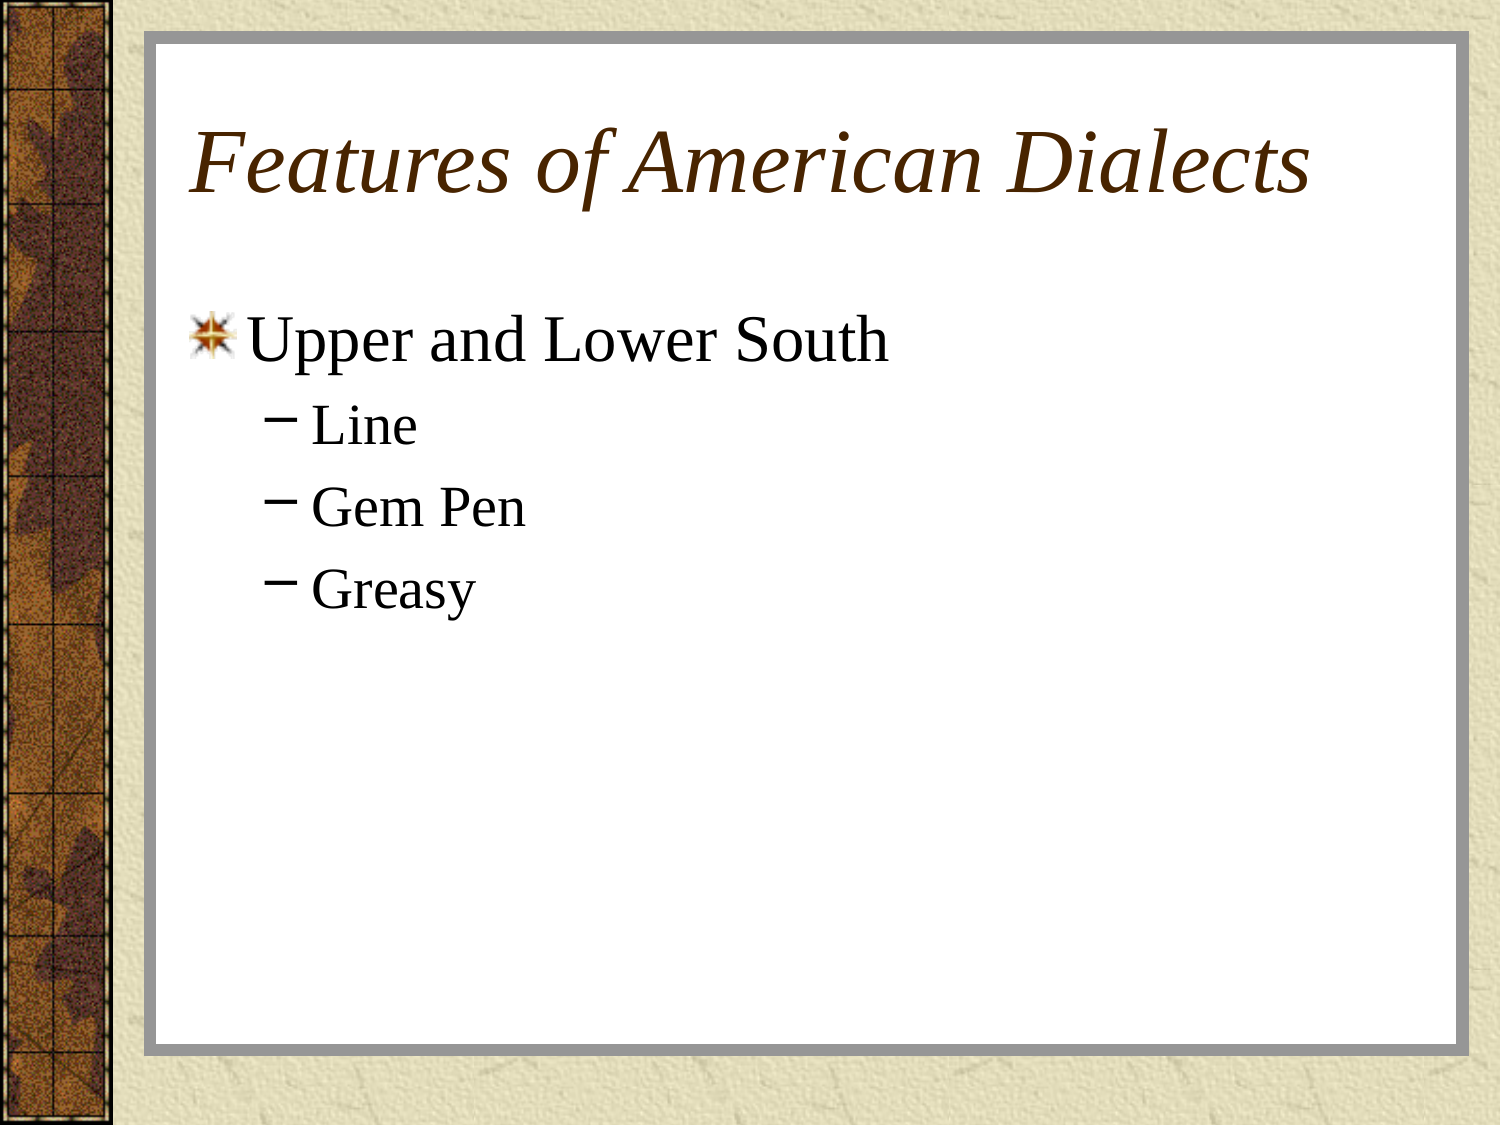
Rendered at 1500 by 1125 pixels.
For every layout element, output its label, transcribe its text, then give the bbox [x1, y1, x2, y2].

picture [0, 0, 1500, 1125]
list Upper and Lower South Line Gem Pen Greasy [174, 287, 1450, 963]
title Features of American Dialects [174, 62, 1450, 250]
